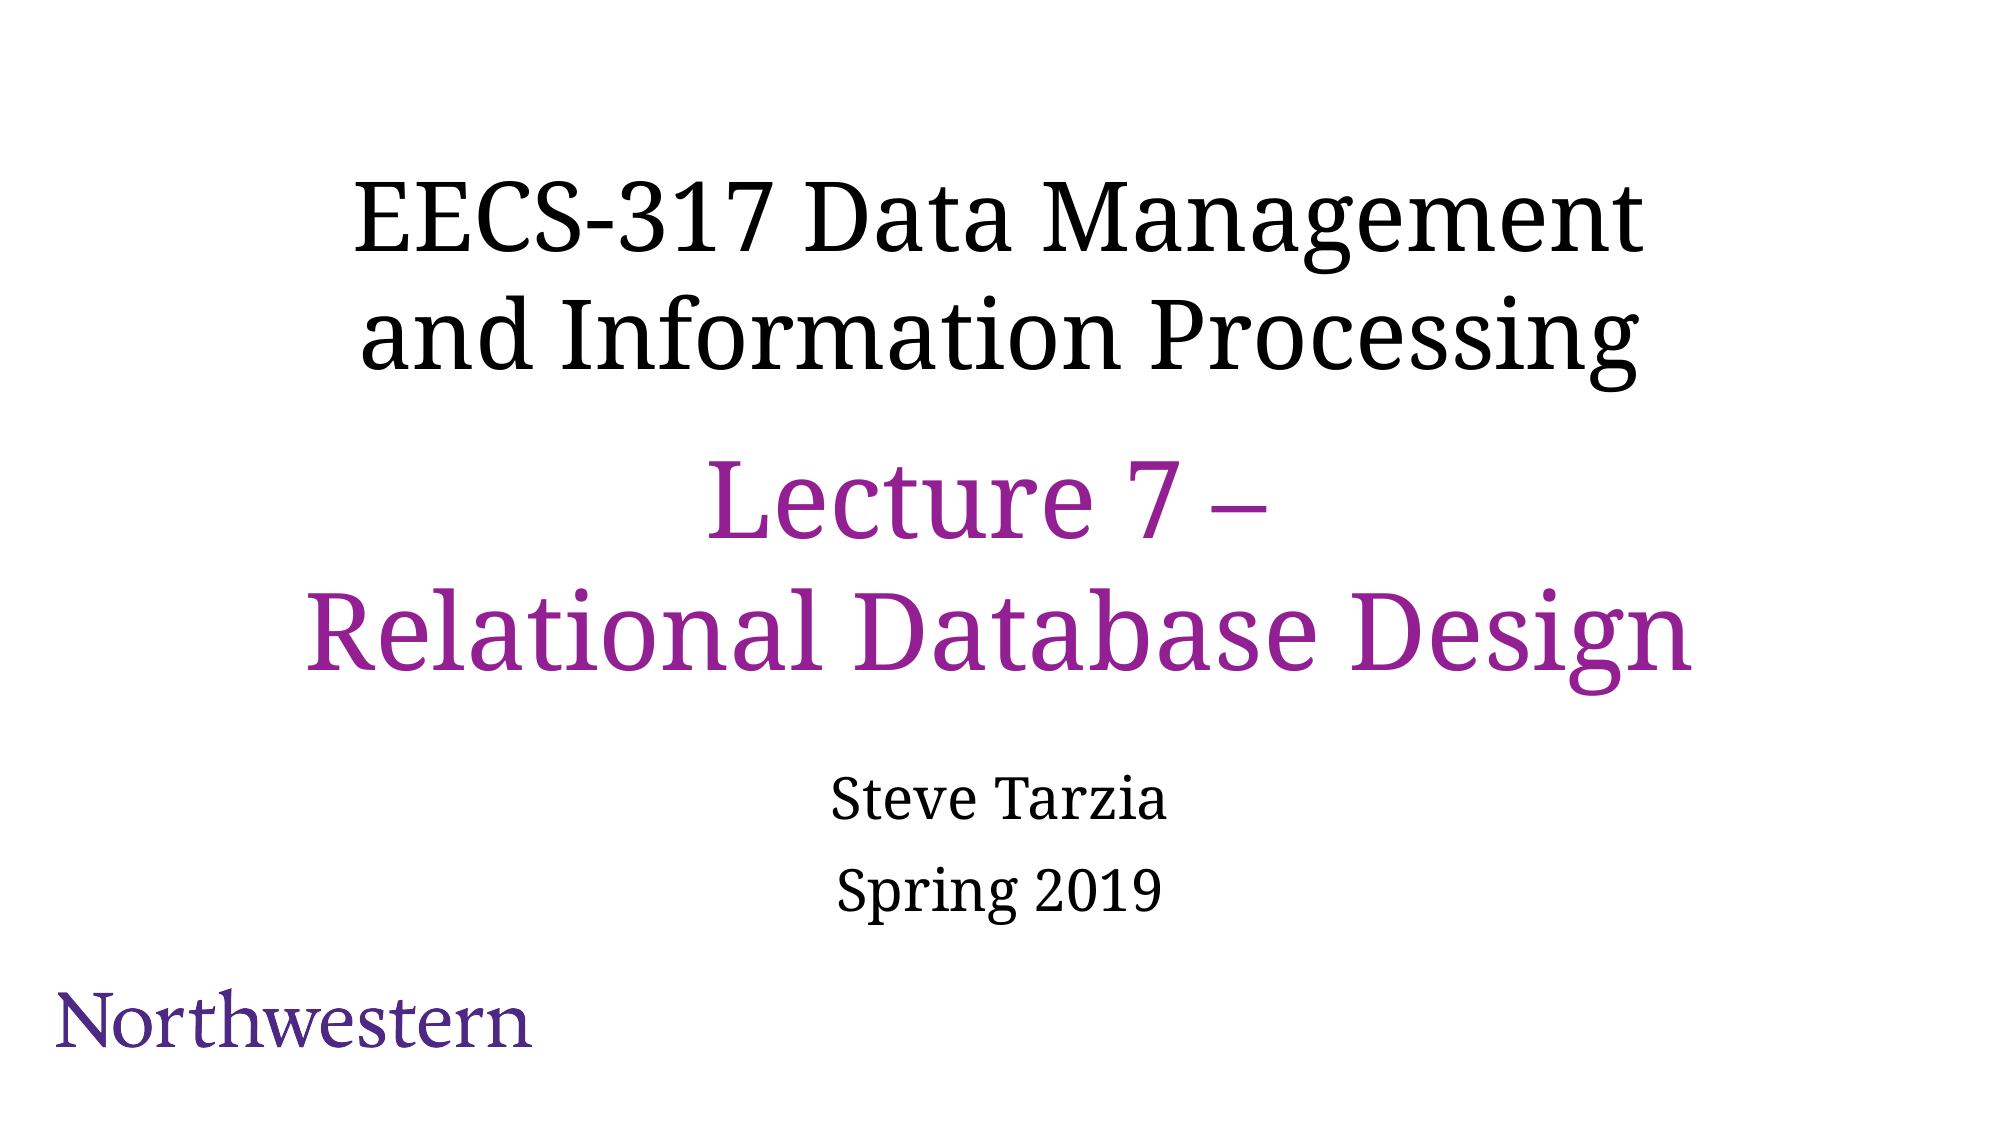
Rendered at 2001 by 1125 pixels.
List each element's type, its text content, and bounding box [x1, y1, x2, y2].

title EECS-317 Data Management and Information Processing Lecture 7 – Relational Database Design [249, 144, 1750, 709]
picture [56, 988, 532, 1049]
subtitle Steve Tarzia Spring 2019 [249, 755, 1750, 942]
